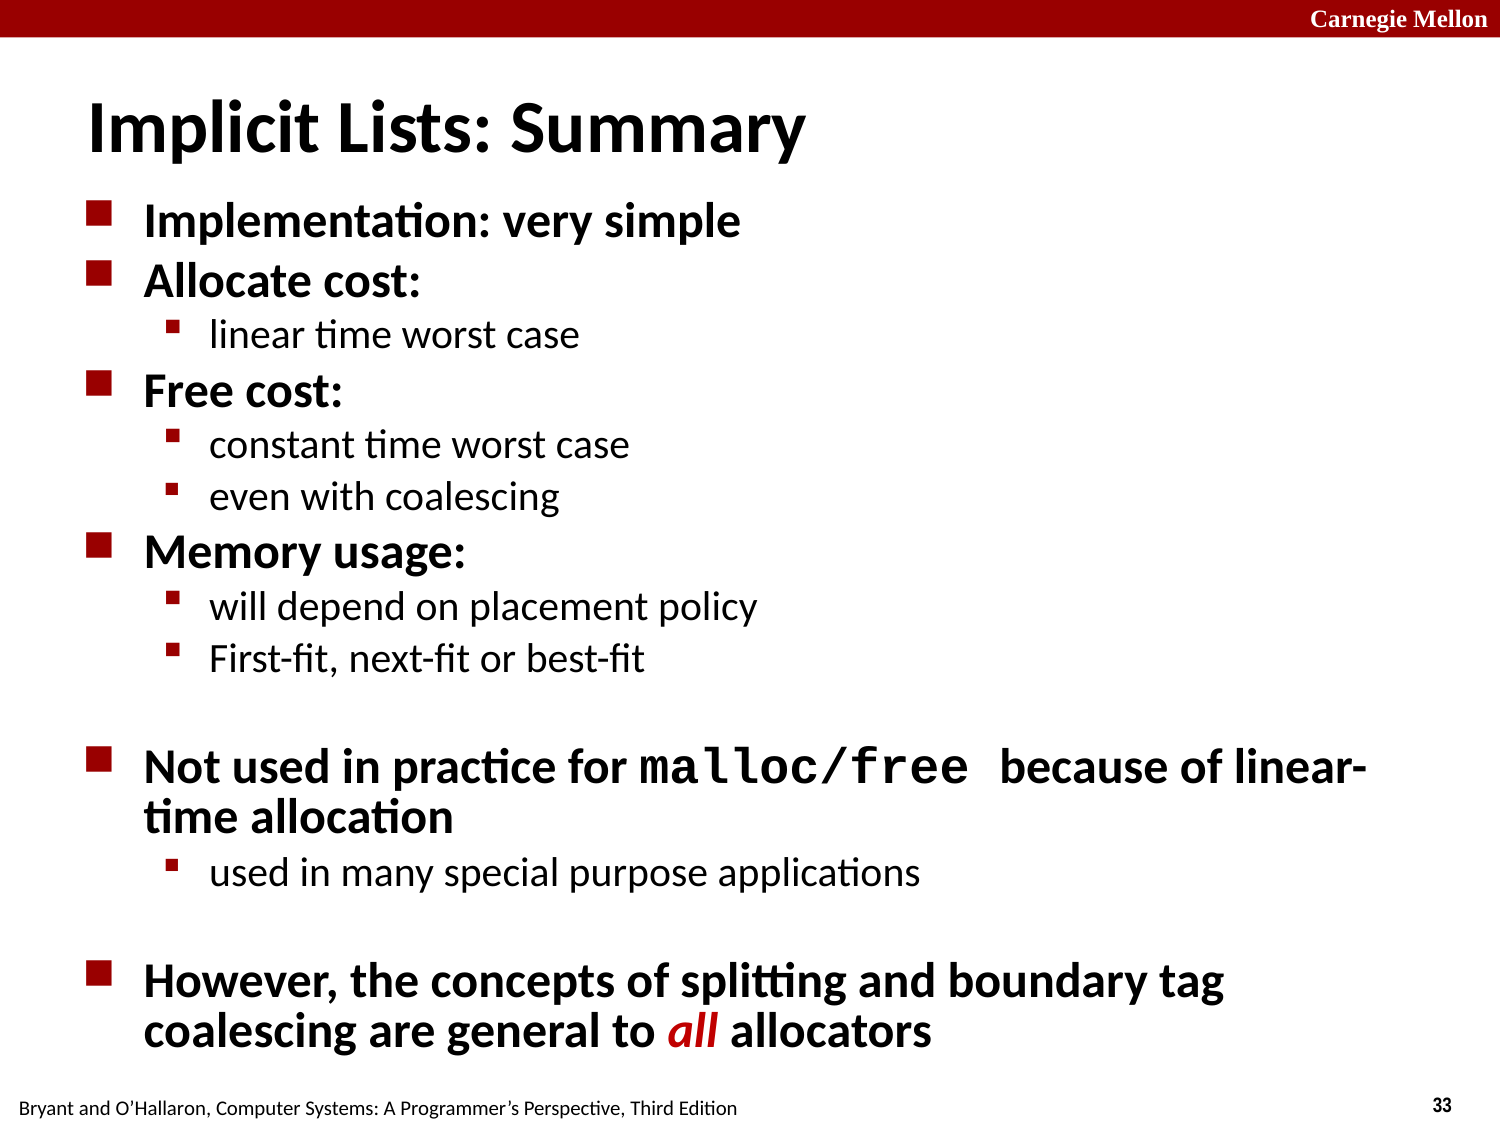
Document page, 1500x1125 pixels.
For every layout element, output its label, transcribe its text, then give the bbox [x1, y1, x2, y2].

title Implicit Lists: Summary [72, 74, 1181, 170]
list Implementation: very simple Allocate cost: linear time worst case Free cost: constant time worst case even with coalescing Memory usage: will depend on placement policy First-fit, next-fit or best-fit Not used in practice for malloc/free because of linear-time allocation used in many special purpose applications However, the concepts of splitting and boundary tag coalescing are general to all allocators [71, 190, 1436, 1076]
